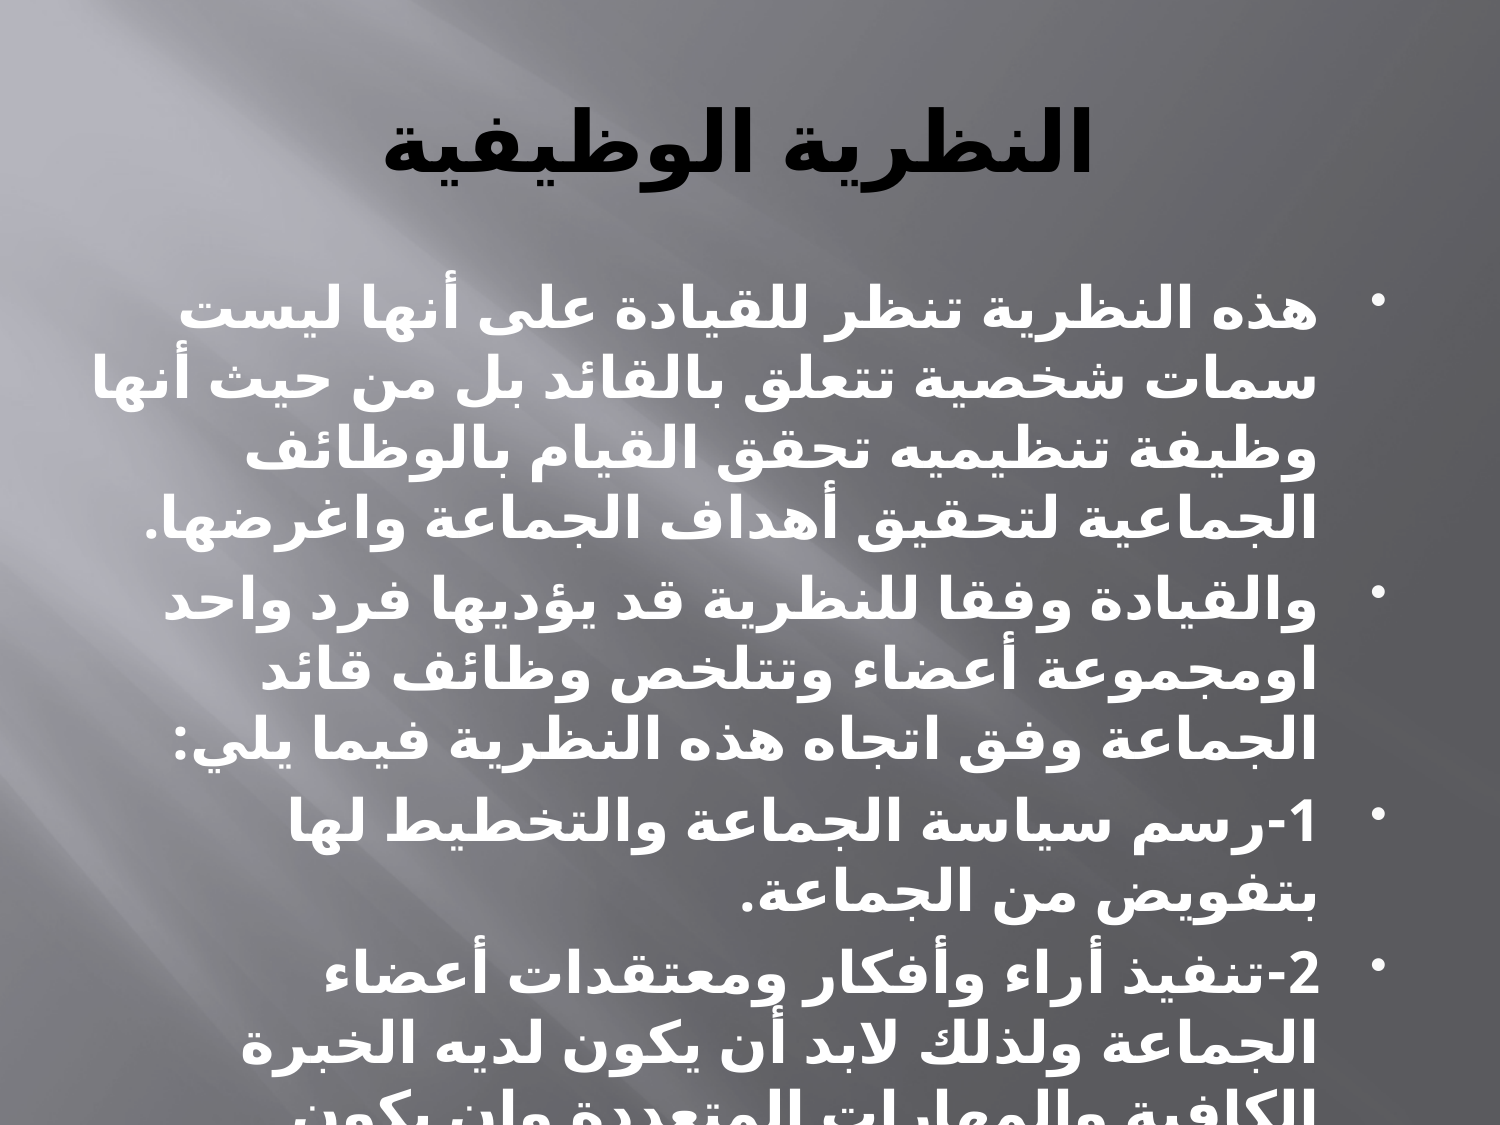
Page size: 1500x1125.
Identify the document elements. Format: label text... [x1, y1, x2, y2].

title النظرية الوظيفية [75, 45, 1425, 233]
list هذه النظرية تنظر للقيادة على أنها ليست سمات شخصية تتعلق بالقائد بل من حيث أنها وظيفة تنظيميه تحقق القيام بالوظائف الجماعية لتحقيق أهداف الجماعة واغرضها. والقيادة وفقا للنظرية قد يؤديها فرد واحد اومجموعة أعضاء وتتلخص وظائف قائد الجماعة وفق اتجاه هذه النظرية فيما يلي: 1-رسم سياسة الجماعة والتخطيط لها بتفويض من الجماعة. 2-تنفيذ أراء وأفكار ومعتقدات أعضاء الجماعة ولذلك لابد أن يكون لديه الخبرة الكافية والمهارات المتعددة وان يكون نموذجا يحتذي به وقادرا على فض الصراعات والمشاحنات بين أفراد الجماعة وقادرا على التحكم في النزعات والاتجاهات الشخصية. [75, 262, 1425, 1035]
